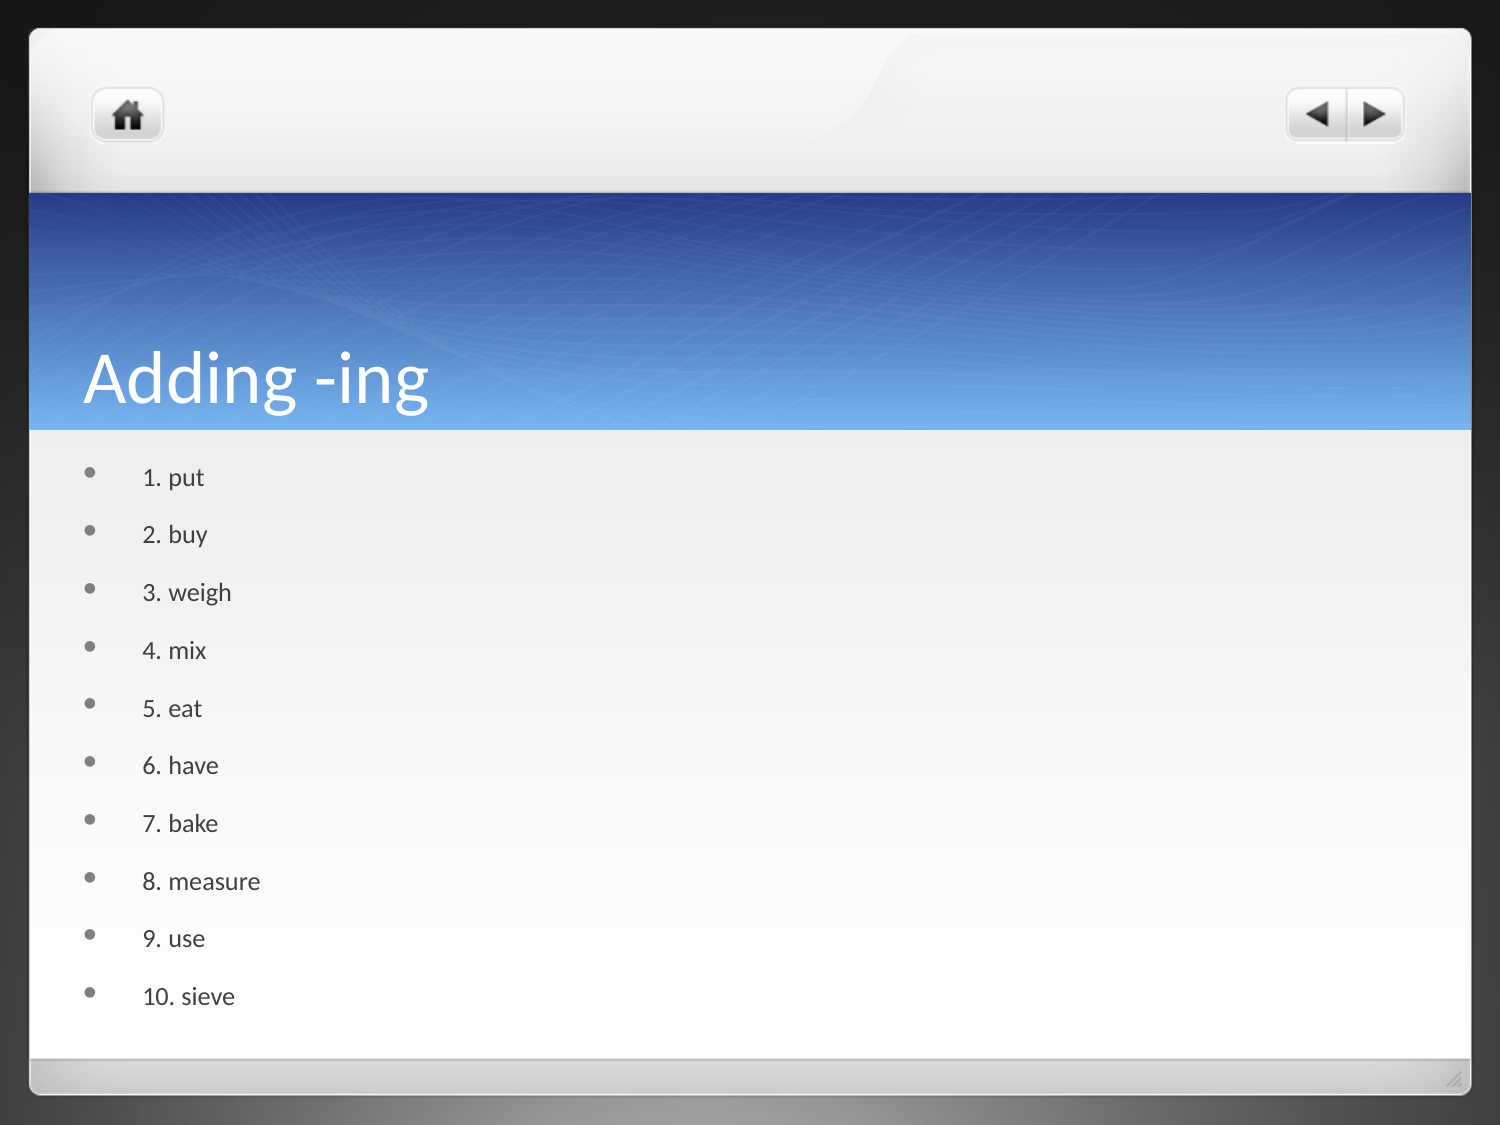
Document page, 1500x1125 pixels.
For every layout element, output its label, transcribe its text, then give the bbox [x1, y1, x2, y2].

list 1. put 2. buy 3. weigh 4. mix 5. eat 6. have 7. bake 8. measure 9. use 10. sieve [68, 452, 1432, 1025]
title Adding -ing [68, 238, 1432, 427]
picture [0, 0, 1500, 1125]
